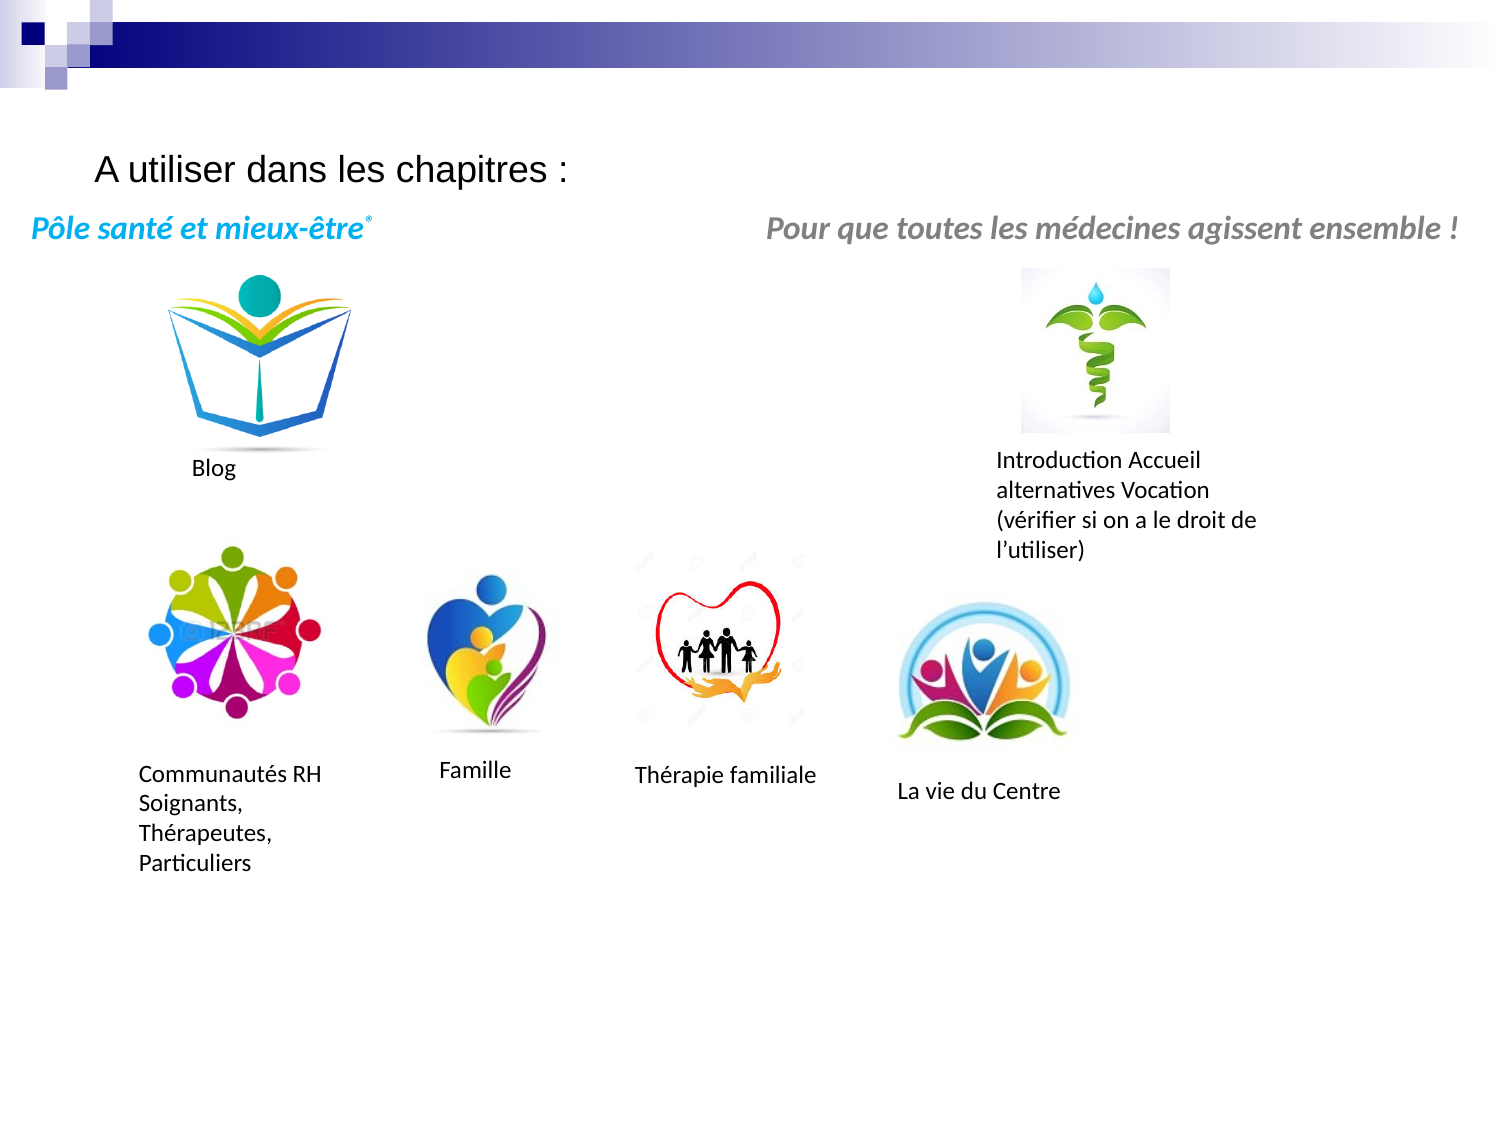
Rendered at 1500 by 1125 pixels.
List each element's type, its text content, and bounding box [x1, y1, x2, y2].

text_box Communautés RH Soignants, Thérapeutes, Particuliers [123, 749, 375, 915]
text_box Famille [424, 746, 602, 791]
picture [1021, 268, 1170, 433]
text_box Thérapie familiale [620, 751, 845, 797]
text_box Pôle santé et mieux-être® Pour que toutes les médecines agissent ensemble ! [1, 198, 1484, 254]
picture [631, 547, 804, 729]
text_box Blog [177, 444, 355, 490]
picture [879, 570, 1084, 785]
text_box A utiliser dans les chapitres : [79, 137, 584, 198]
picture [383, 550, 591, 758]
text_box La vie du Centre [882, 791, 1085, 812]
picture [168, 275, 351, 453]
text_box Introduction Accueil alternatives Vocation (vérifier si on a le droit de l’utiliser) [981, 436, 1301, 572]
picture [128, 520, 337, 740]
